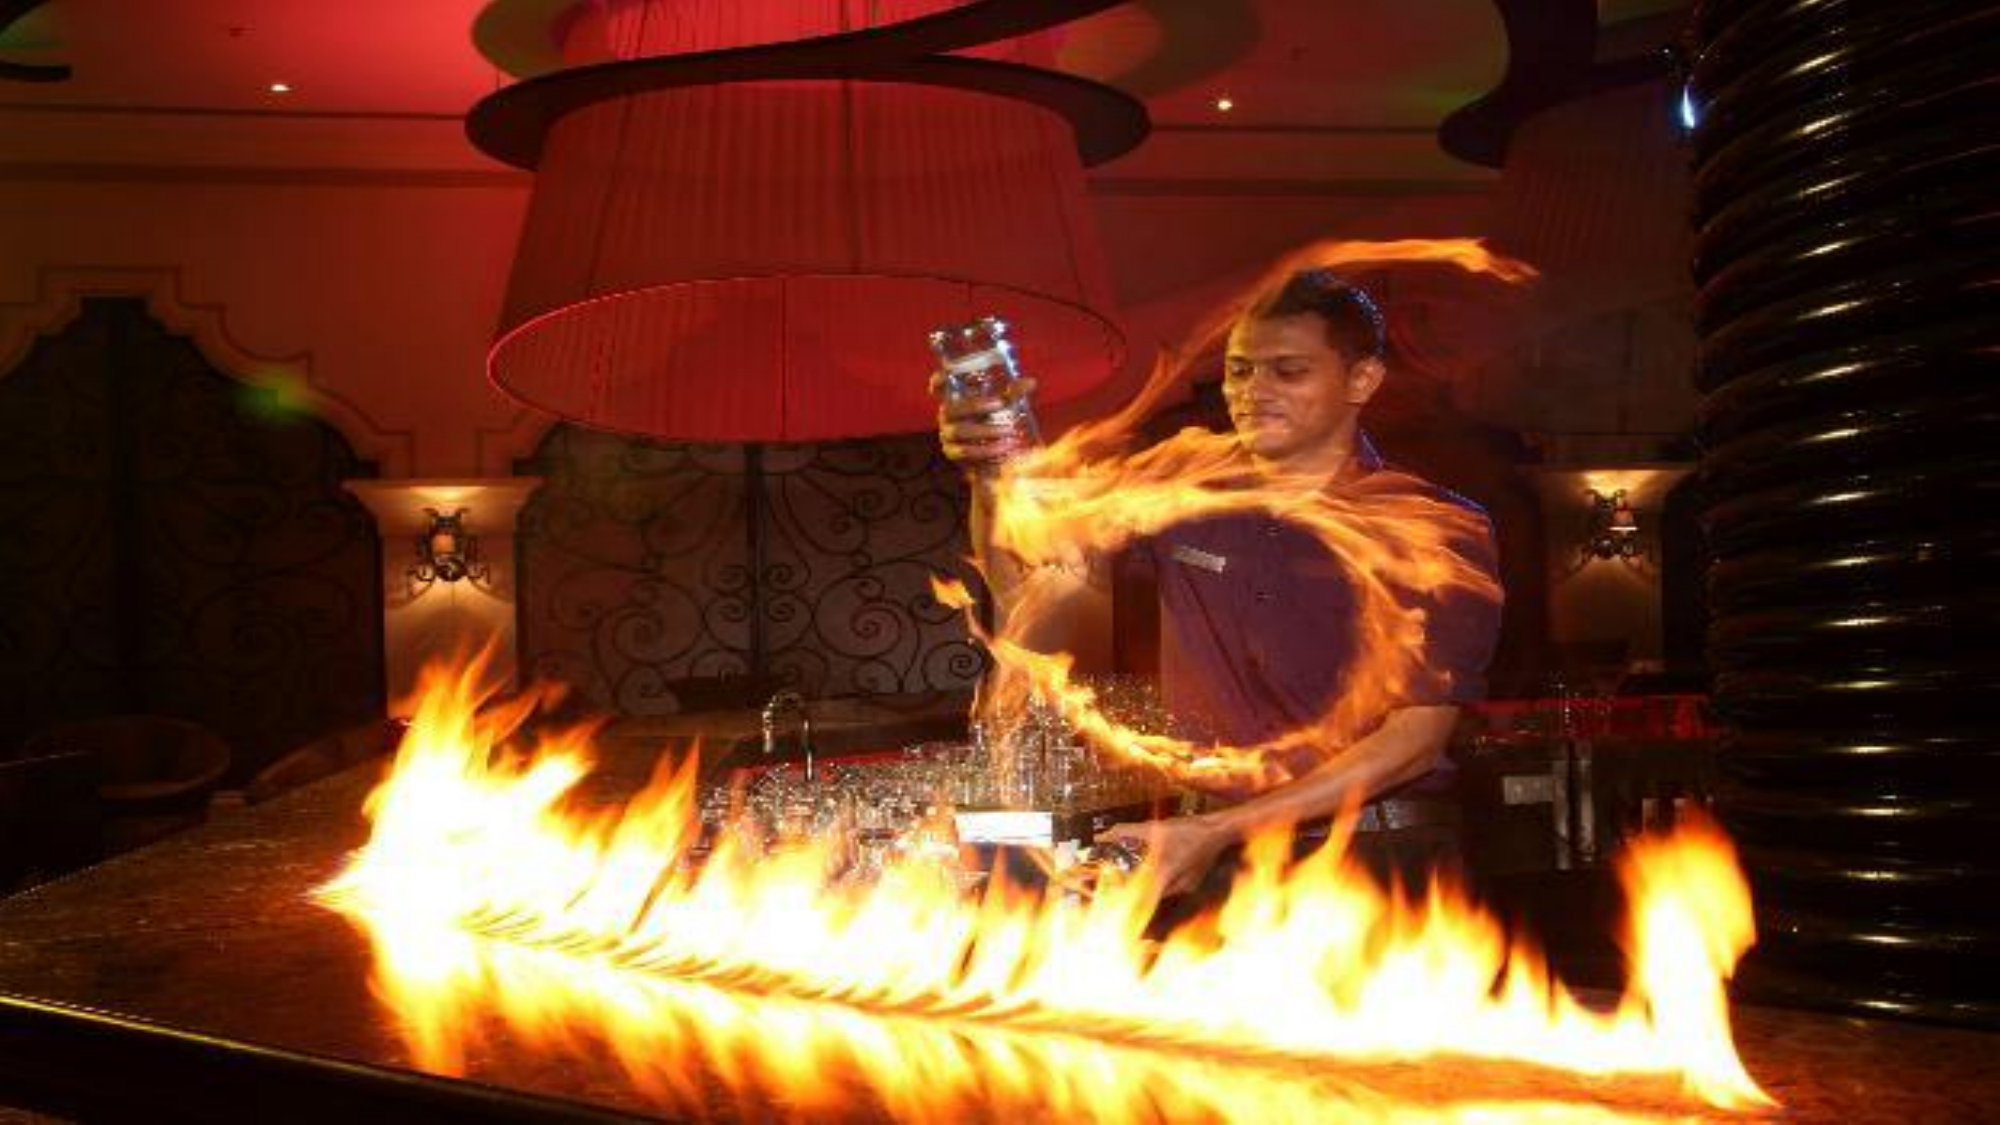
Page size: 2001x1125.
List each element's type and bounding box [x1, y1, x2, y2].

list [0, 0, 2000, 1125]
